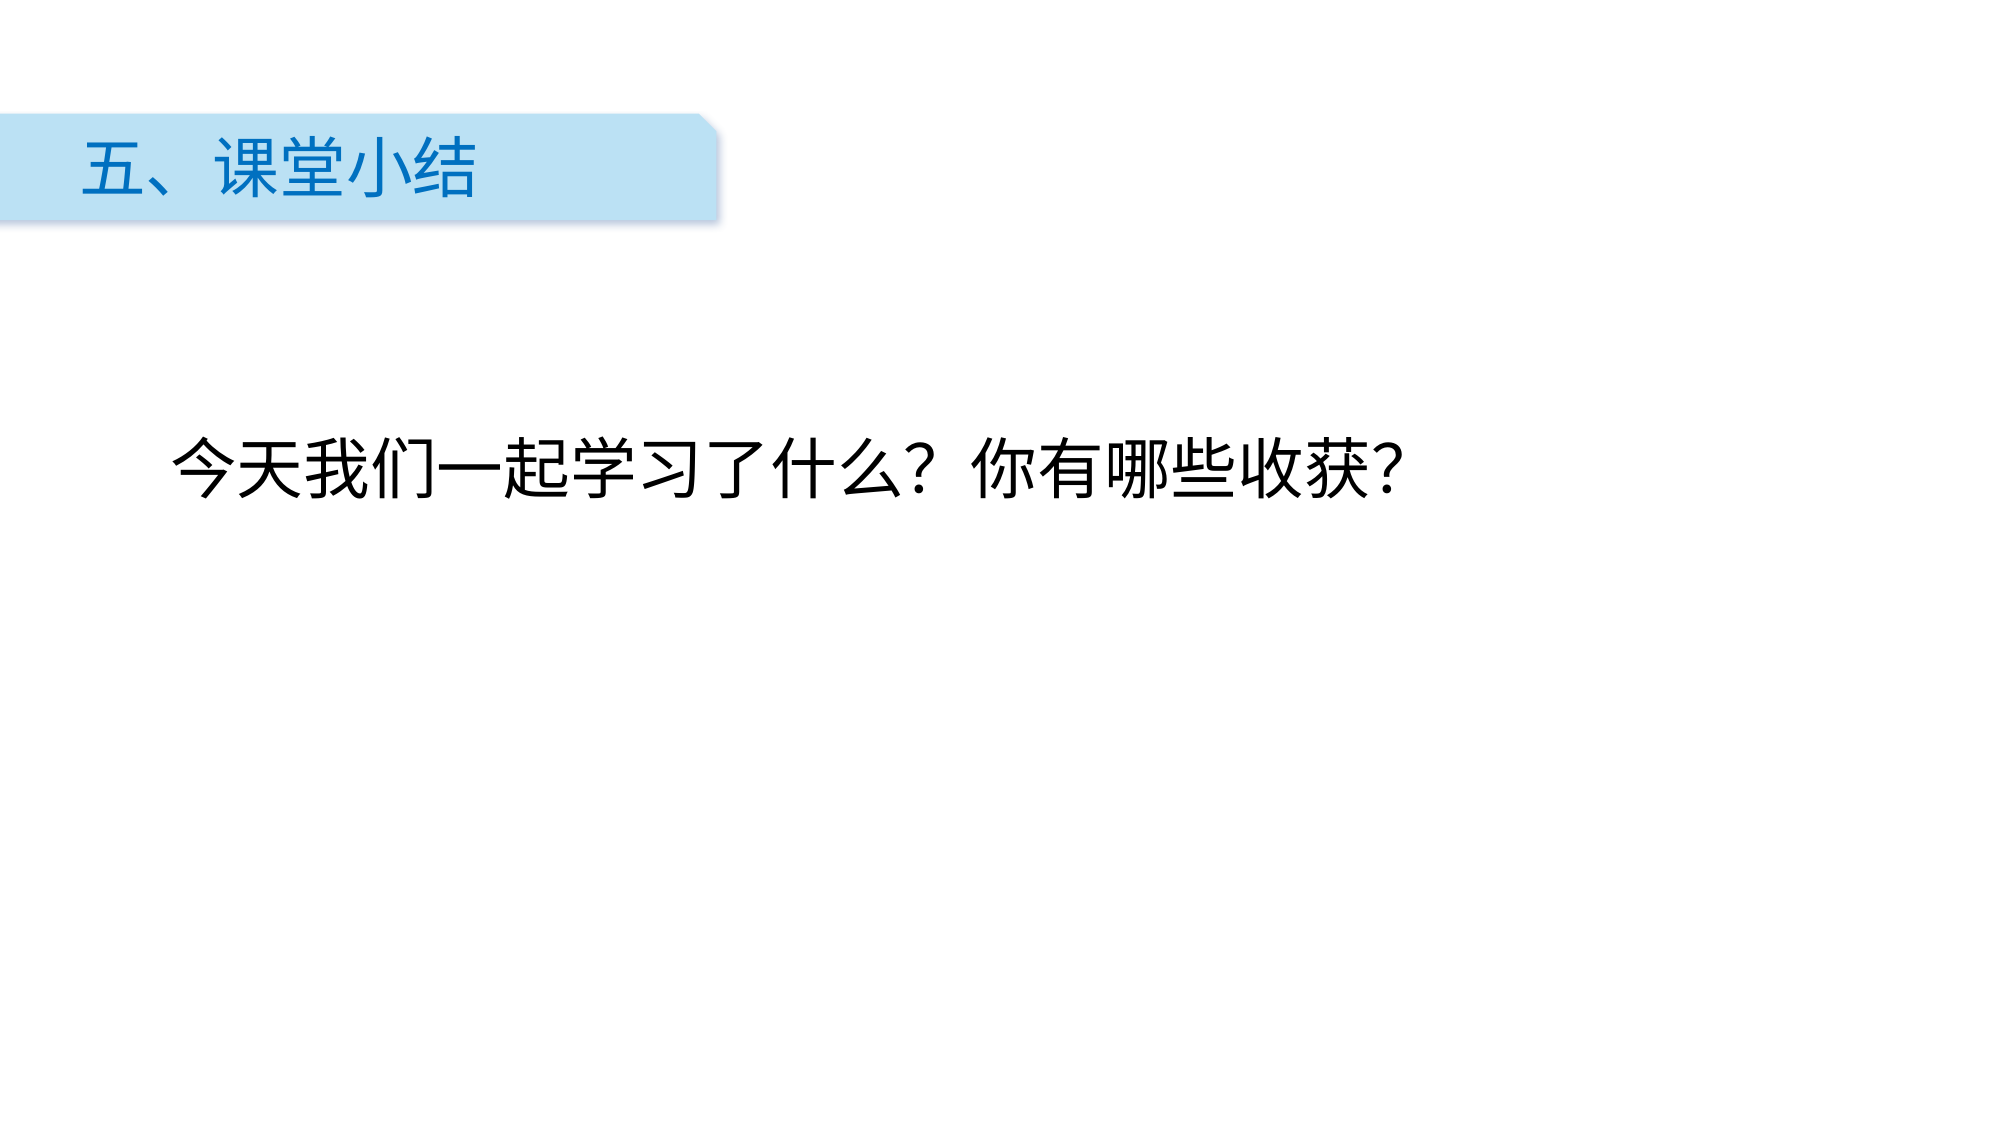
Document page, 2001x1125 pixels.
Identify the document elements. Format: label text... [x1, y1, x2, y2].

text_box 五、课堂小结 [64, 118, 495, 214]
text_box [0, 112, 718, 222]
text_box 今天我们一起学习了什么？你有哪些收获？ [155, 419, 1454, 514]
